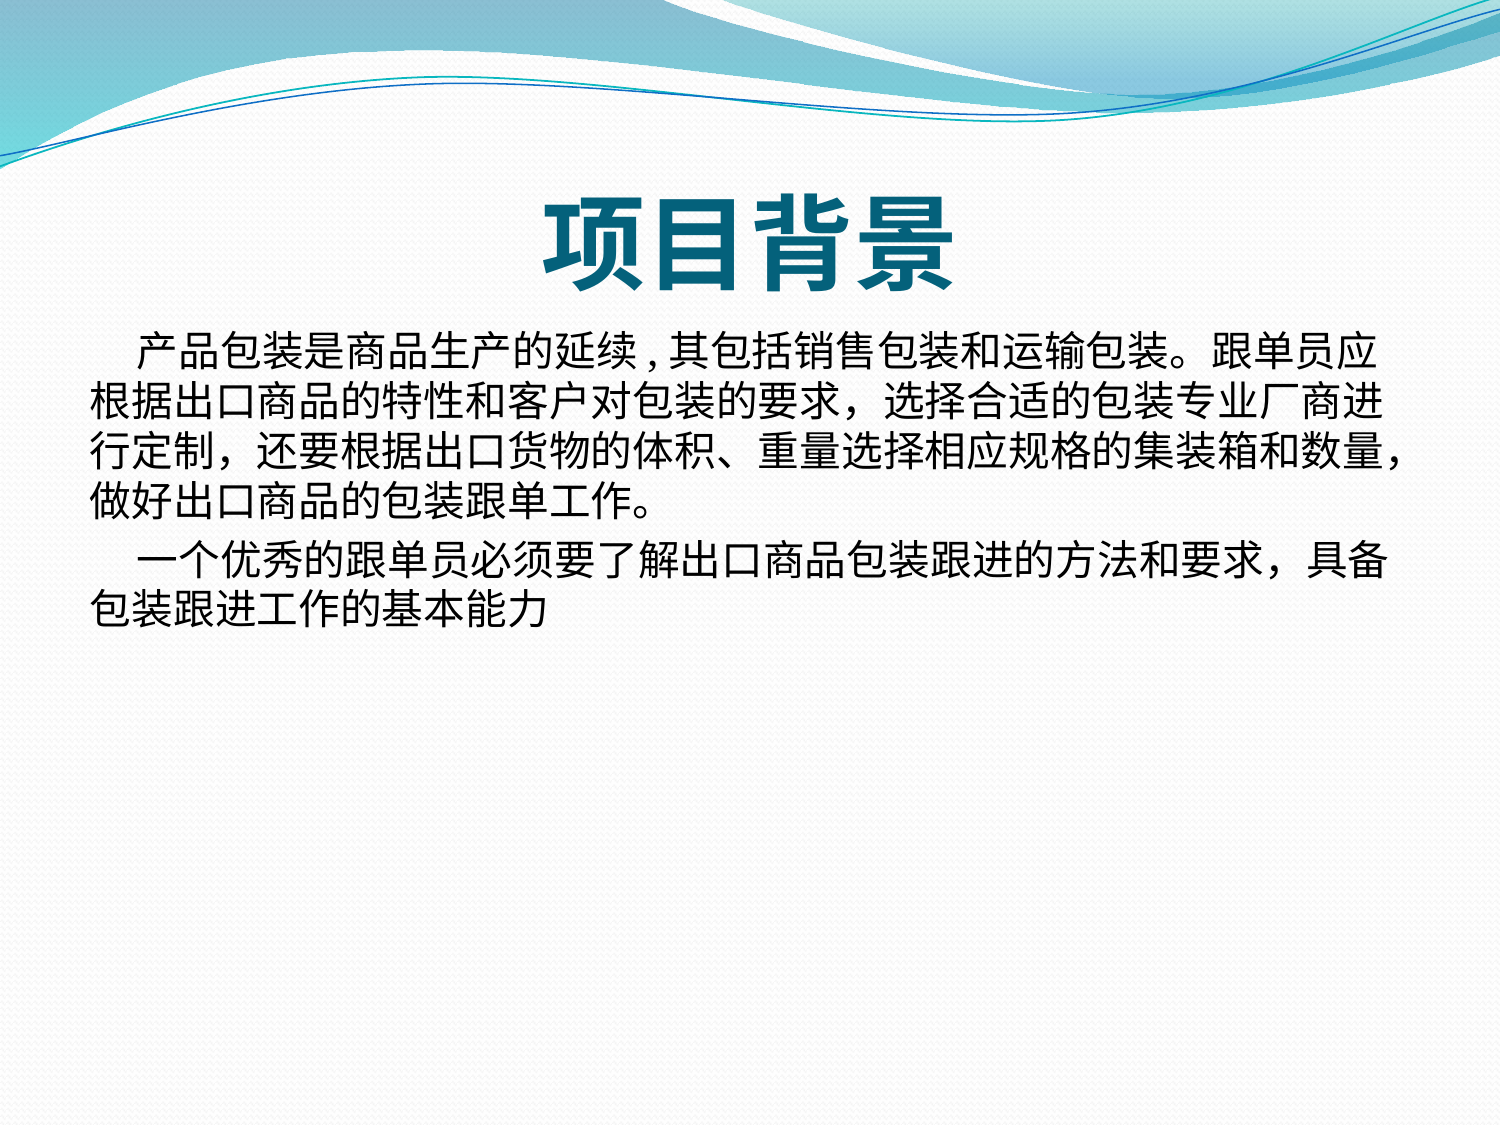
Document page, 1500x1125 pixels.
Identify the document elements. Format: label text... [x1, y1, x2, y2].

list 产品包装是商品生产的延续,其包括销售包装和运输包装。跟单员应根据出口商品的特性和客户对包装的要求，选择合适的包装专业厂商进行定制，还要根据出口货物的体积、重量选择相应规格的集装箱和数量，做好出口商品的包装跟单工作。 一个优秀的跟单员必须要了解出口商品包装跟进的方法和要求，具备包装跟进工作的基本能力 [75, 317, 1425, 1038]
title 项目背景 [75, 115, 1425, 303]
